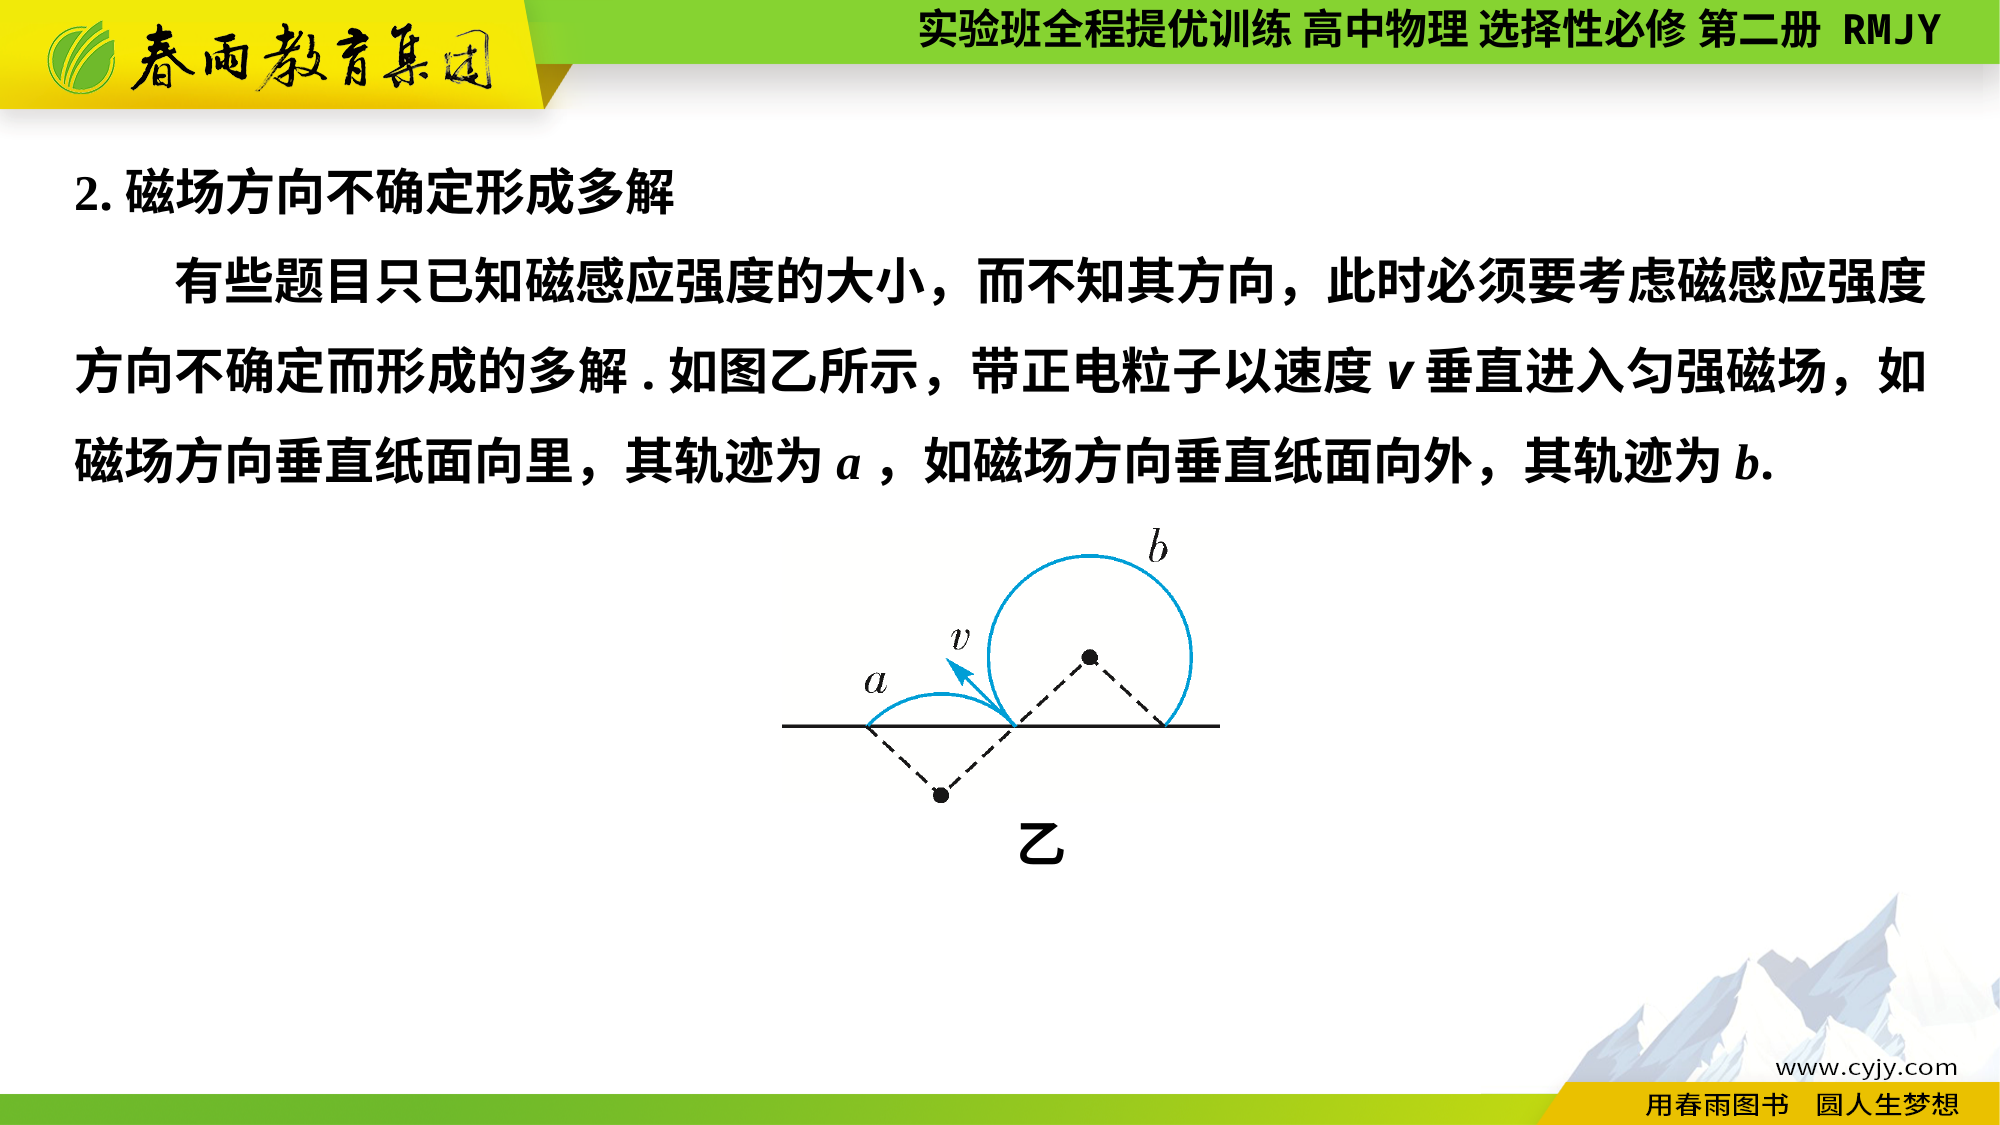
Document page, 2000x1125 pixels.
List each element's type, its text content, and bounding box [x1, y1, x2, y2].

list 2.磁场方向不确定形成多解 有些题目只已知磁感应强度的大小，而不知其方向，此时必须要考虑磁感应强度方向不确定而形成的多解.如图乙所示，带正电粒子以速度v垂直进入匀强磁场，如磁场方向垂直纸面向里，其轨迹为a，如磁场方向垂直纸面向外，其轨迹为b. [59, 122, 1944, 502]
picture [0, 0, 2000, 1125]
text_box 乙 [1001, 811, 1082, 881]
